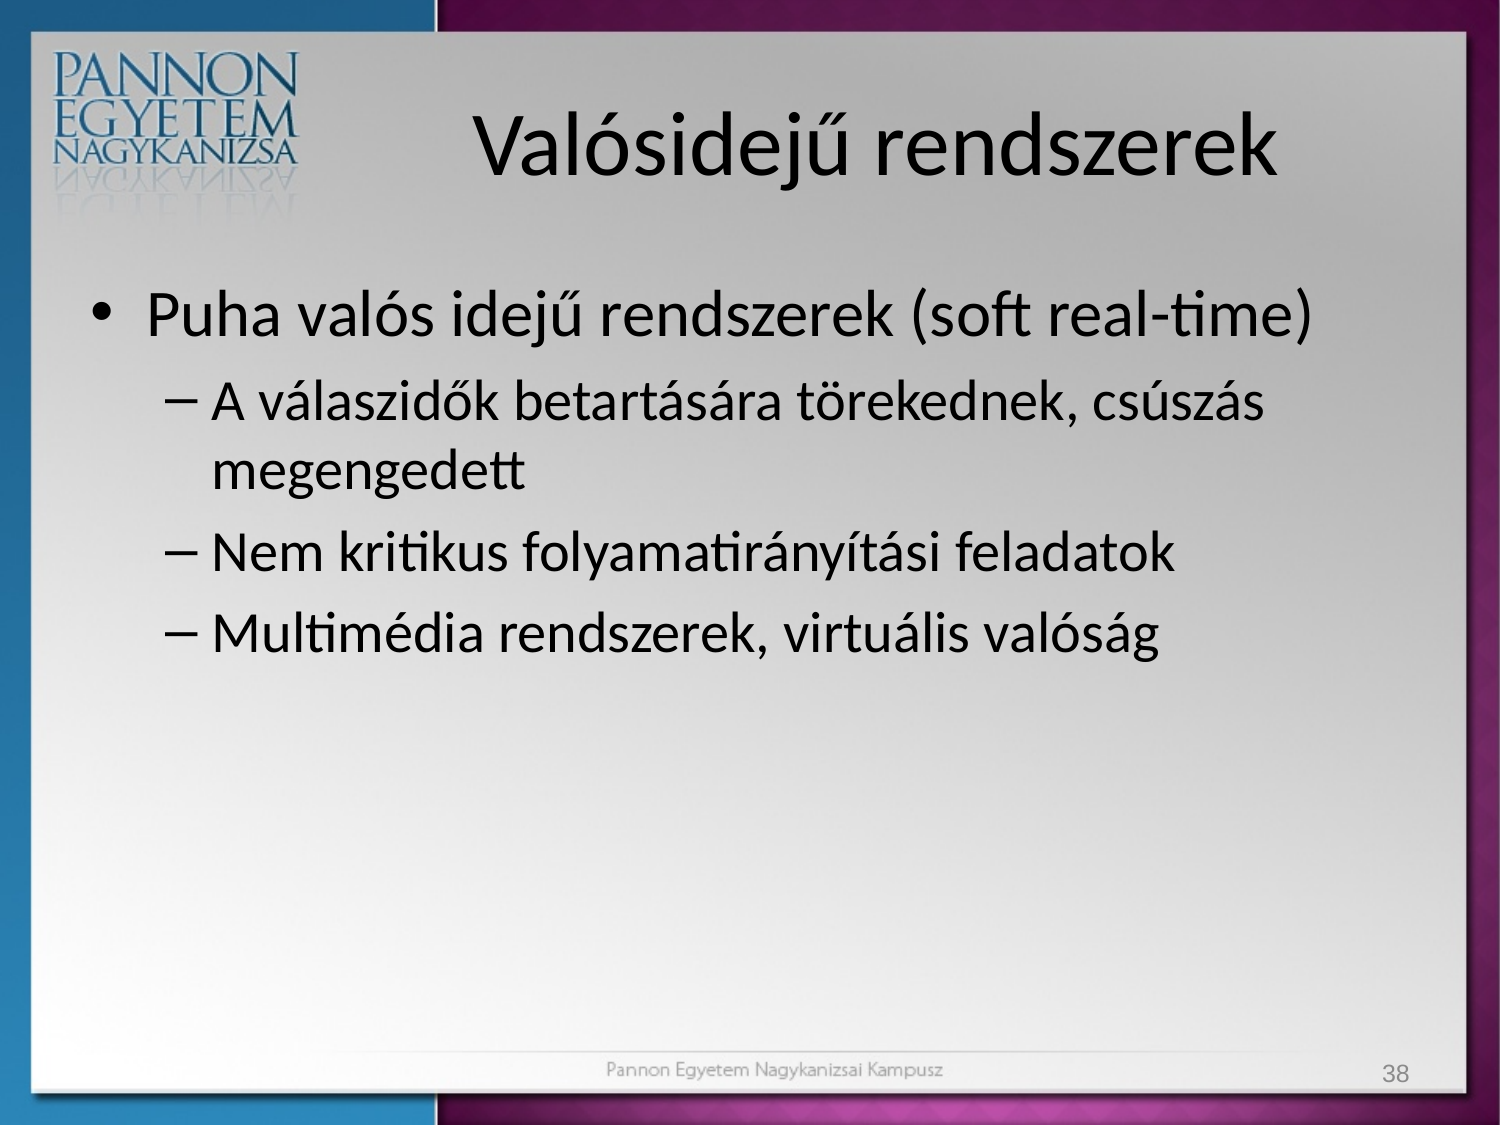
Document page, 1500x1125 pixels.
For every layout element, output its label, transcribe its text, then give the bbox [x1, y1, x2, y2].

picture [0, 0, 1500, 1125]
list Puha valós idejű rendszerek (soft real-time) A válaszidők betartására törekednek, csúszás megengedett Nem kritikus folyamatirányítási feladatok Multimédia rendszerek, virtuális valóság [75, 262, 1425, 1075]
slide_number 38 [1074, 1042, 1425, 1103]
title Valósidejű rendszerek [328, 45, 1425, 233]
